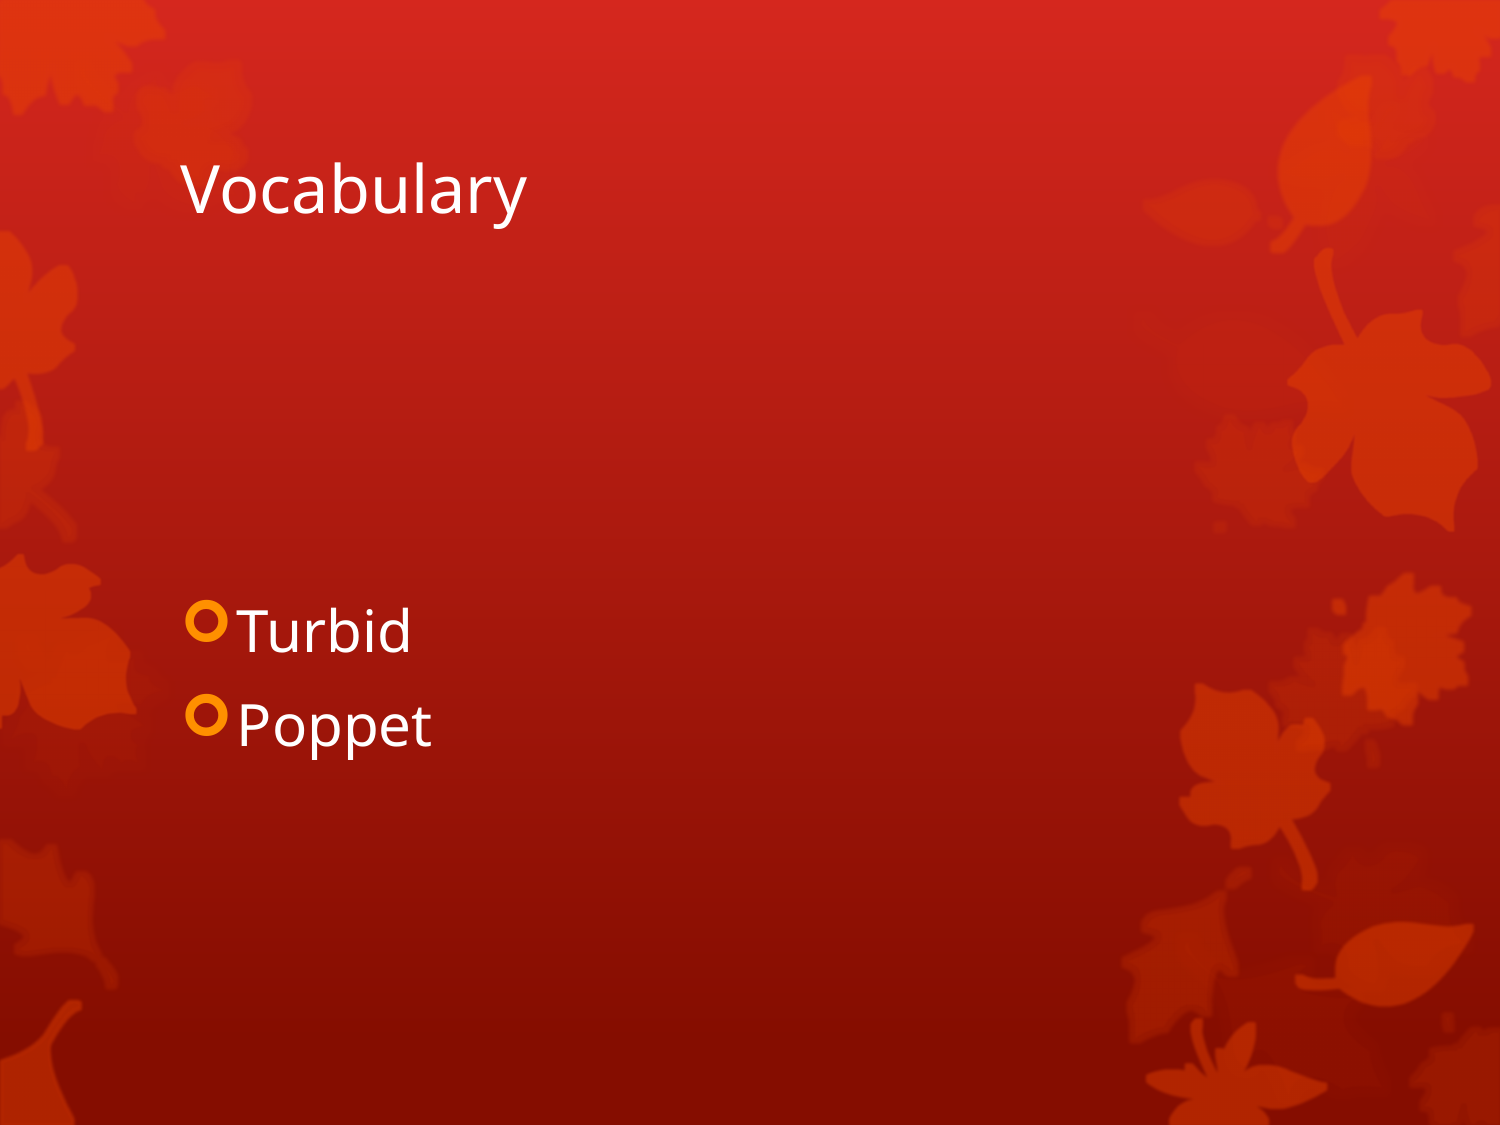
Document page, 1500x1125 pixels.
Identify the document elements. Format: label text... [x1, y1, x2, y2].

list Turbid Poppet [165, 296, 1335, 962]
title Vocabulary [165, 110, 1335, 263]
